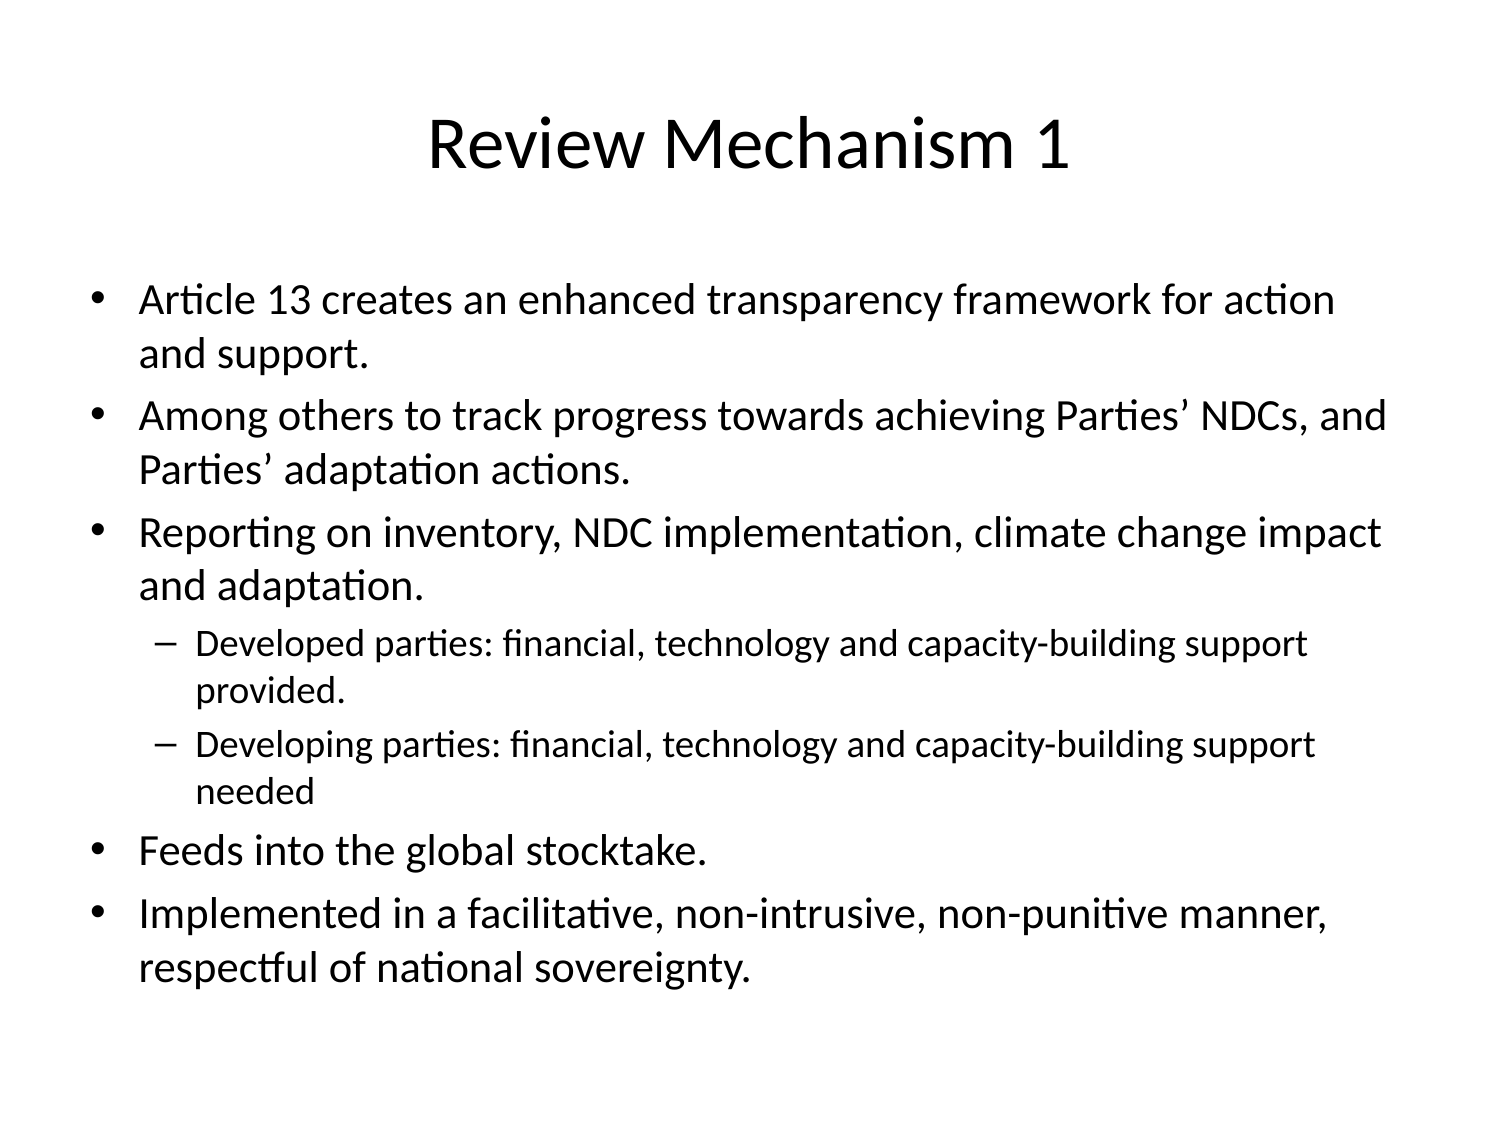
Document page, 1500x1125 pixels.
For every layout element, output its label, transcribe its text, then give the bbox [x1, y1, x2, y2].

title Review Mechanism 1 [75, 45, 1425, 233]
list Article 13 creates an enhanced transparency framework for action and support. Among others to track progress towards achieving Parties’ NDCs, and Parties’ adaptation actions. Reporting on inventory, NDC implementation, climate change impact and adaptation. Developed parties: financial, technology and capacity-building support provided. Developing parties: financial, technology and capacity-building support needed Feeds into the global stocktake. Implemented in a facilitative, non-intrusive, non-punitive manner, respectful of national sovereignty. [75, 262, 1425, 1005]
